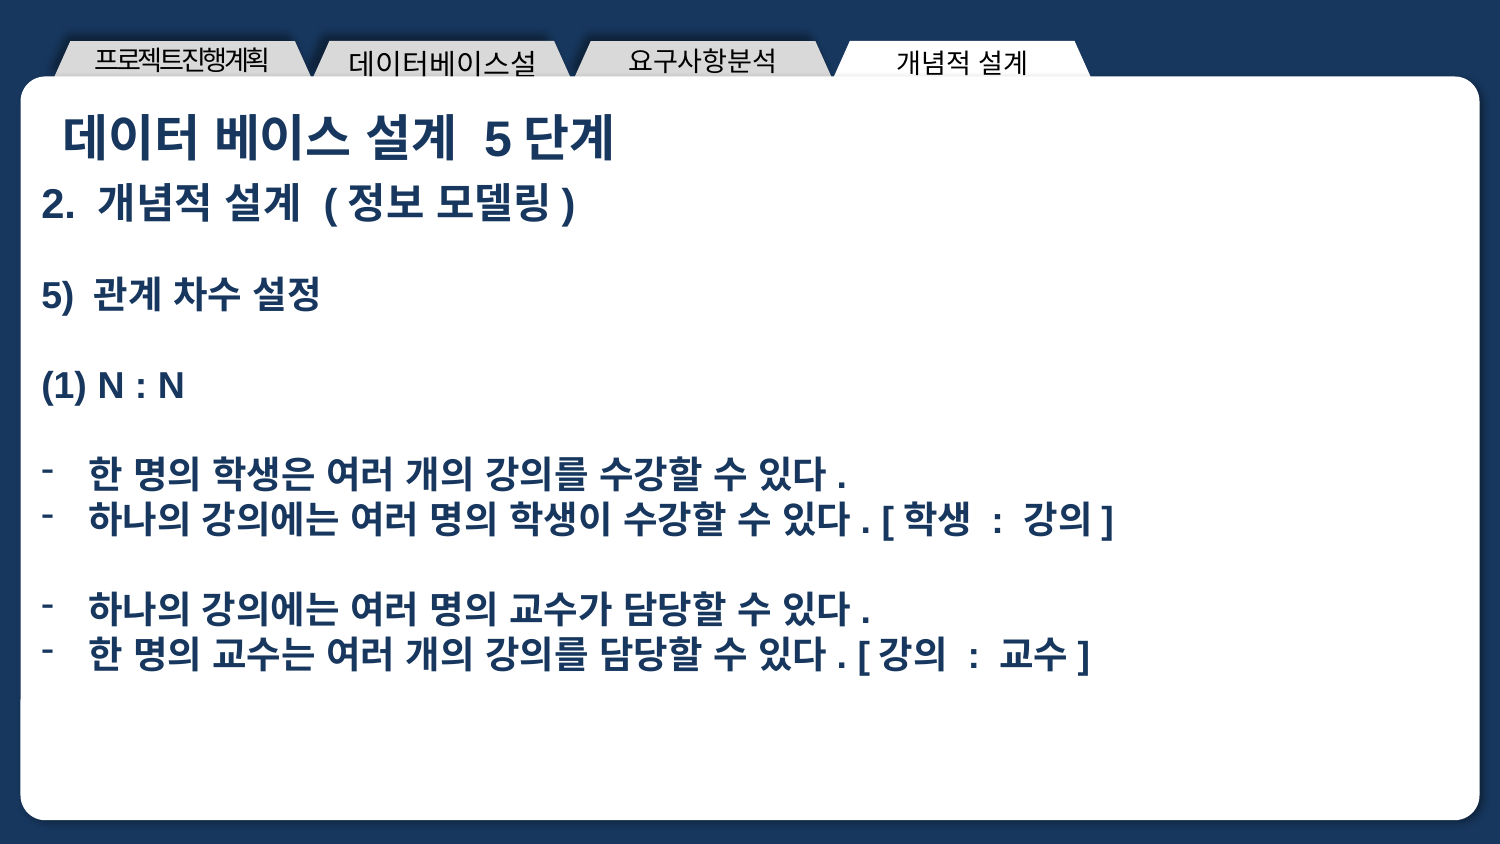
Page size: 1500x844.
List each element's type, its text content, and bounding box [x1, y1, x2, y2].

text_box 요구사항분석 [608, 44, 798, 77]
text_box [576, 41, 827, 73]
text_box [561, 26, 837, 73]
text_box [297, 26, 561, 73]
text_box 2. 개념적 설계 (정보 모델링) 5) 관계 차수 설정 N : N 한 명의 학생은 여러 개의 강의를 수강할 수 있다. 하나의 강의에는 여러 명의 학생이 수강할 수 있다. [학생 : 강의] 하나의 강의에는 여러 명의 교수가 담당할 수 있다. 한 명의 교수는 여러 개의 강의를 담당할 수 있다. [강의 : 교수] [41, 126, 1480, 722]
text_box 프로젝트진행계획 [91, 43, 274, 73]
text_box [832, 40, 1093, 80]
text_box [315, 40, 569, 73]
text_box 데이터베이스설계 [336, 46, 550, 73]
text_box [55, 41, 310, 73]
text_box 데이터 베이스 설계 5단계 [47, 99, 1436, 126]
text_box [41, 26, 297, 74]
text_box [18, 74, 1482, 823]
